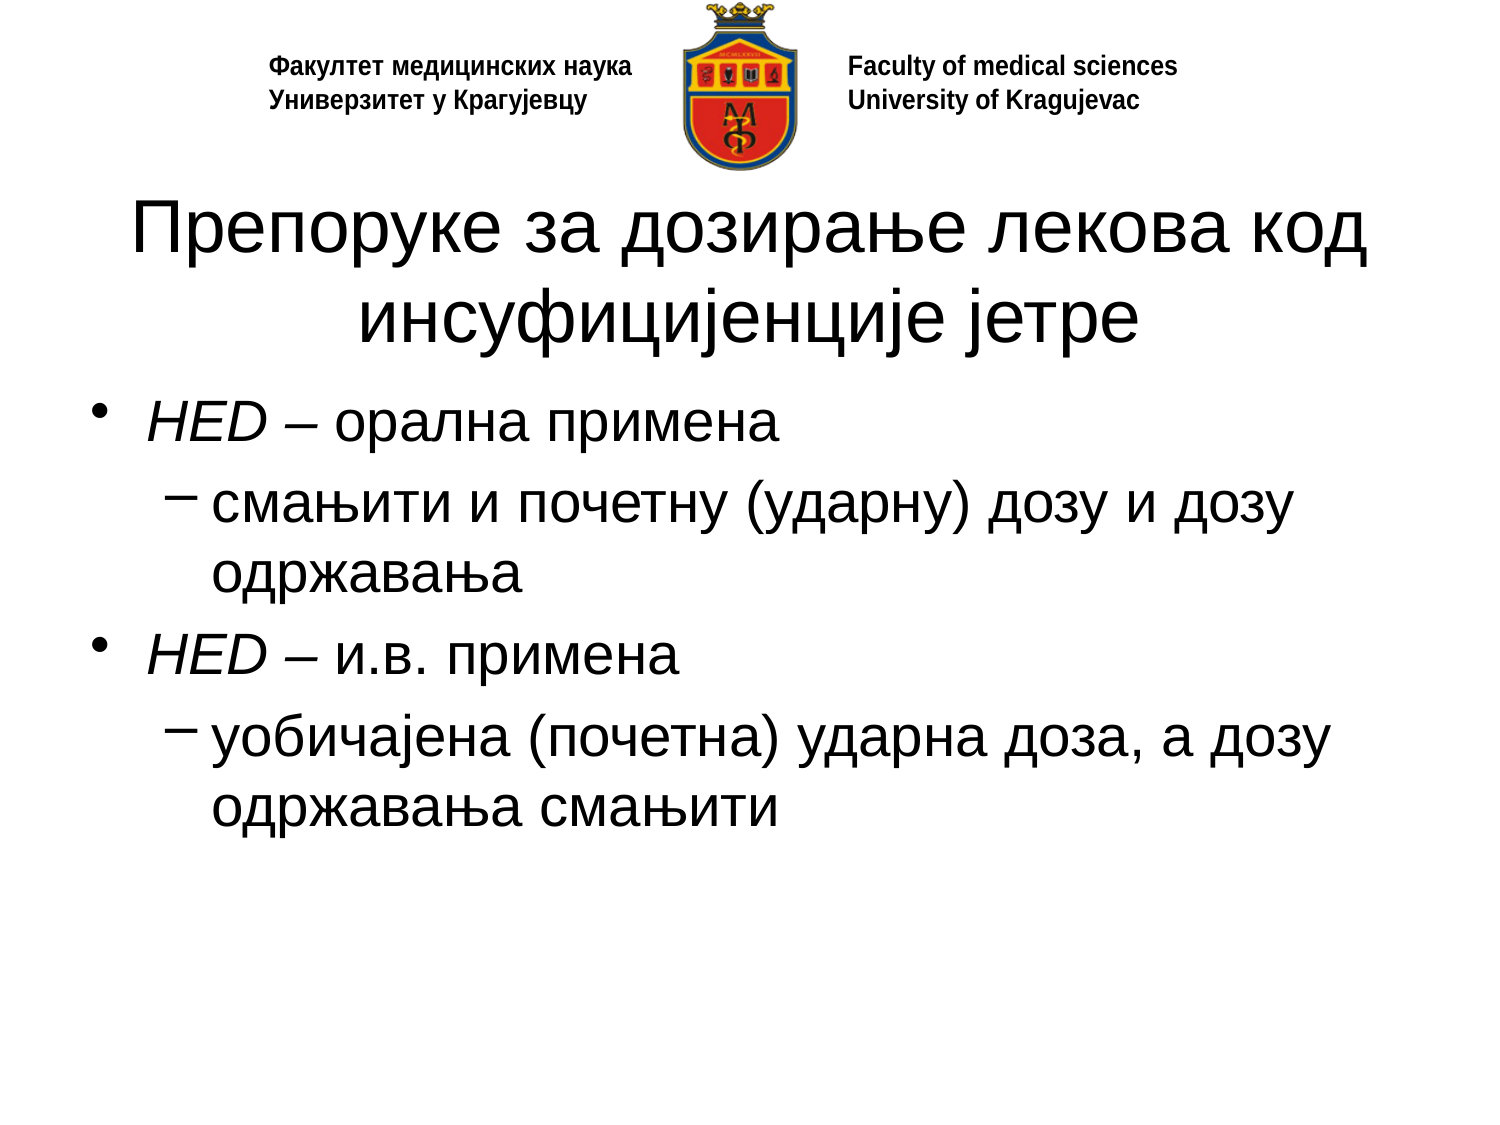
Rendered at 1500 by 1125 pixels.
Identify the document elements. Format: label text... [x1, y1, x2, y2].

list HED – орална примена смањити и почетну (ударну) дозу и дозу одржавања HED – и.в. примена уобичајена (почетна) ударна доза, а дозу одржавања смањити [74, 374, 1426, 1118]
title Препоруке за дозирање лекова код инсуфицијенције јетре [74, 173, 1426, 362]
